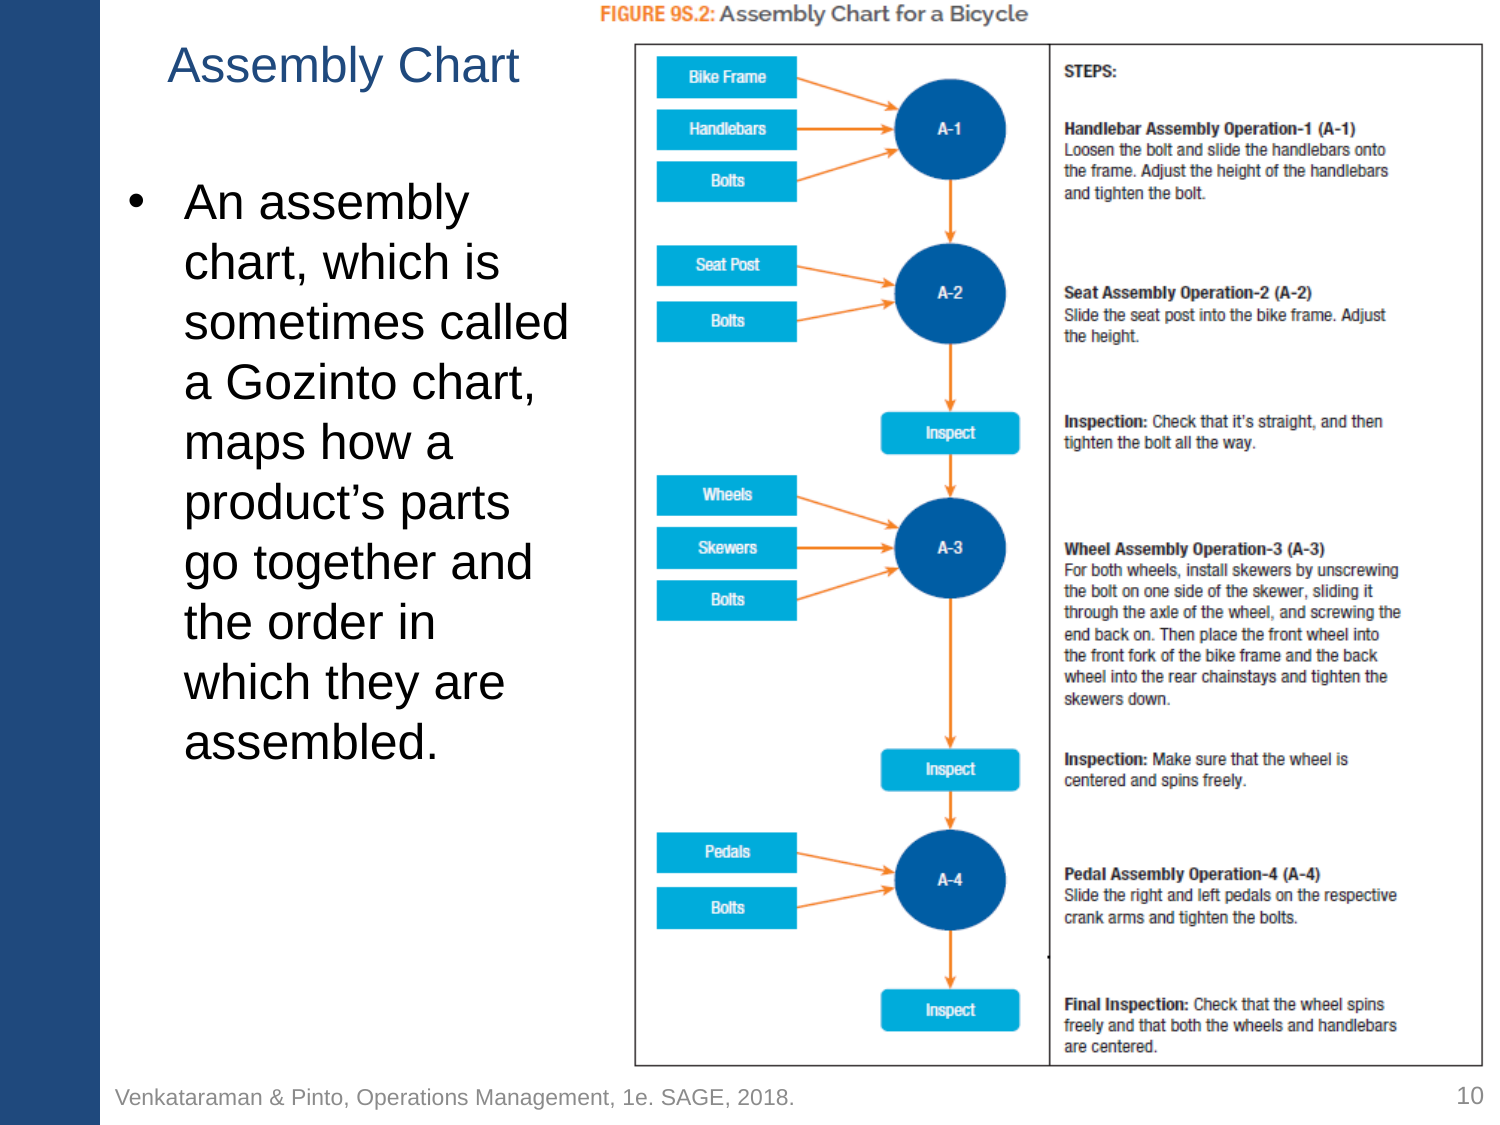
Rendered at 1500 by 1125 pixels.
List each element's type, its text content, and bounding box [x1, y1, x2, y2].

slide_number 10 [1424, 1083, 1500, 1125]
list An assembly chart, which is sometimes called a Gozinto chart, maps how a product’s parts go together and the order in which they are assembled. [112, 162, 582, 825]
title Assembly Chart [75, 24, 582, 100]
picture [587, 0, 1499, 1076]
footer Venkataraman & Pinto, Operations Management, 1e. SAGE, 2018. [99, 1074, 1250, 1125]
